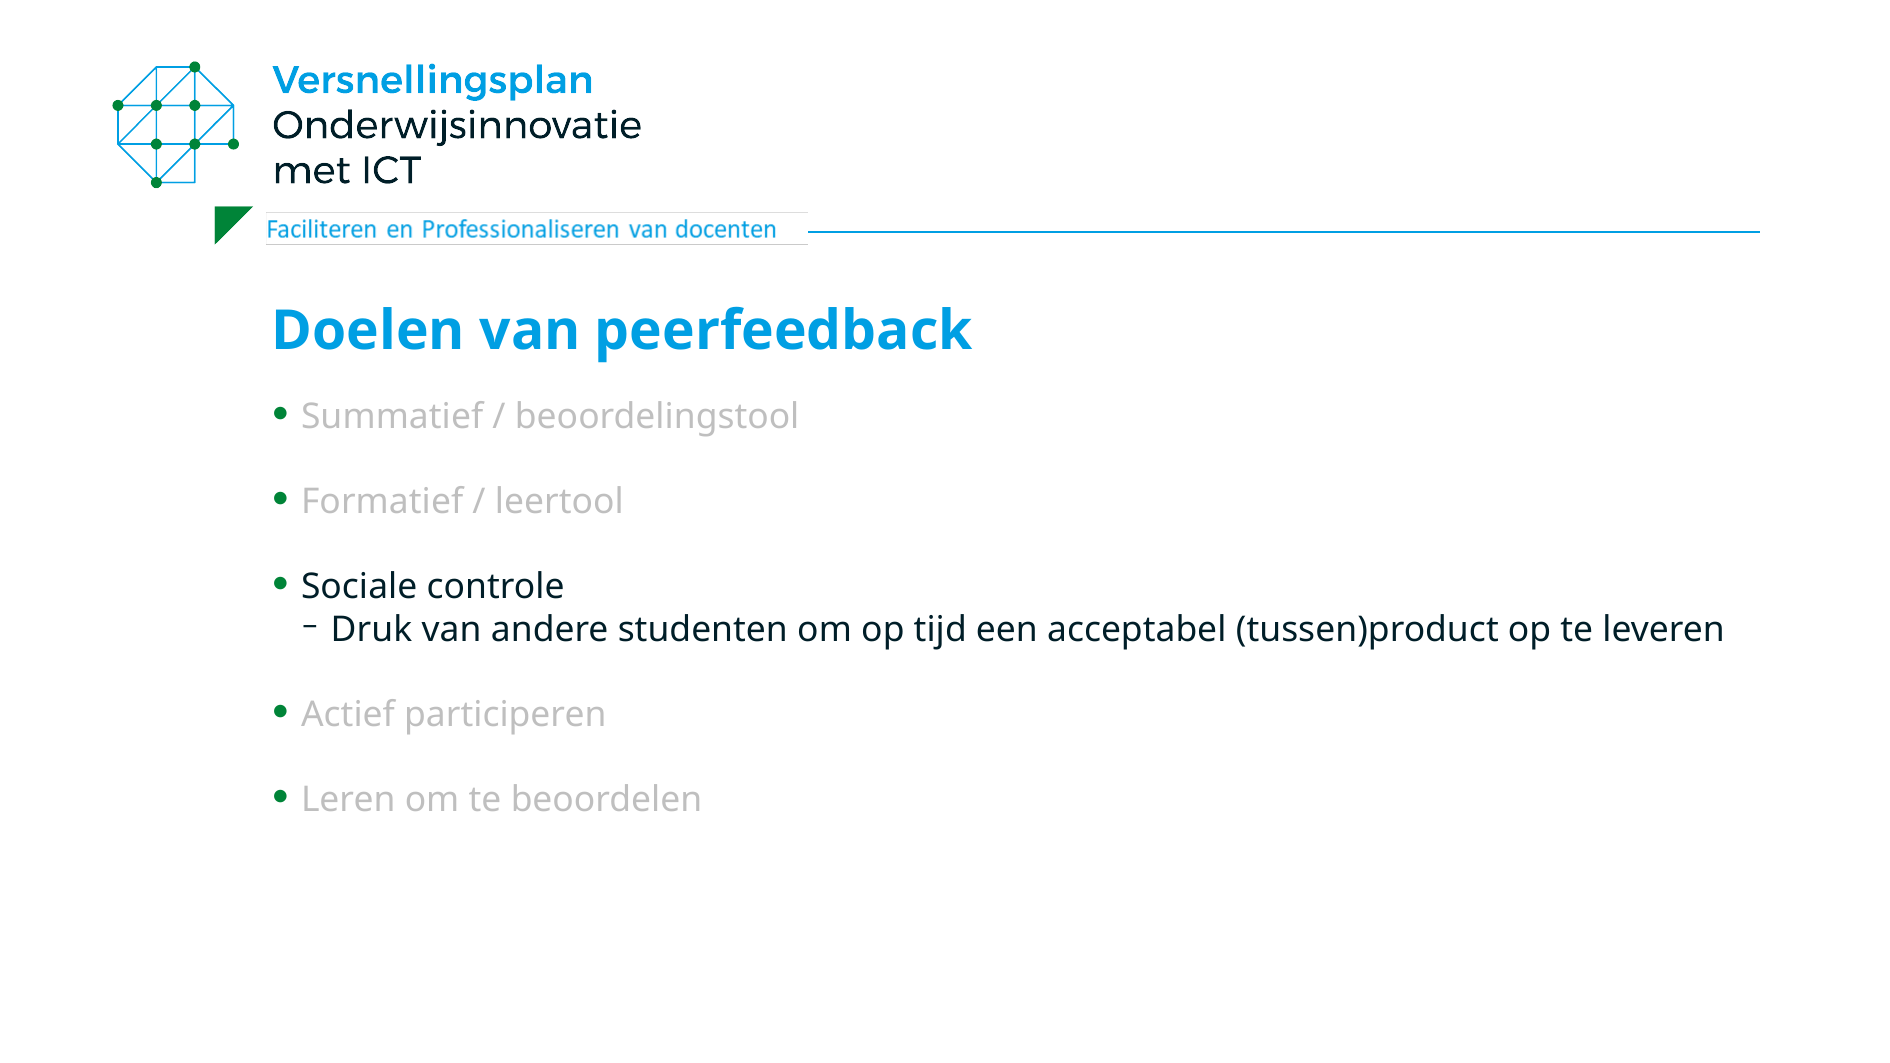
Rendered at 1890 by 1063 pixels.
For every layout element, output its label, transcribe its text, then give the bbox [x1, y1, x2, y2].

title Doelen van peerfeedback [271, 294, 1469, 356]
picture [0, 0, 808, 261]
list Summatief / beoordelingstool Formatief / leertool Sociale controle Druk van andere studenten om op tijd een acceptabel (tussen)product op te leveren Actief participeren Leren om te beoordelen [271, 393, 1778, 1022]
